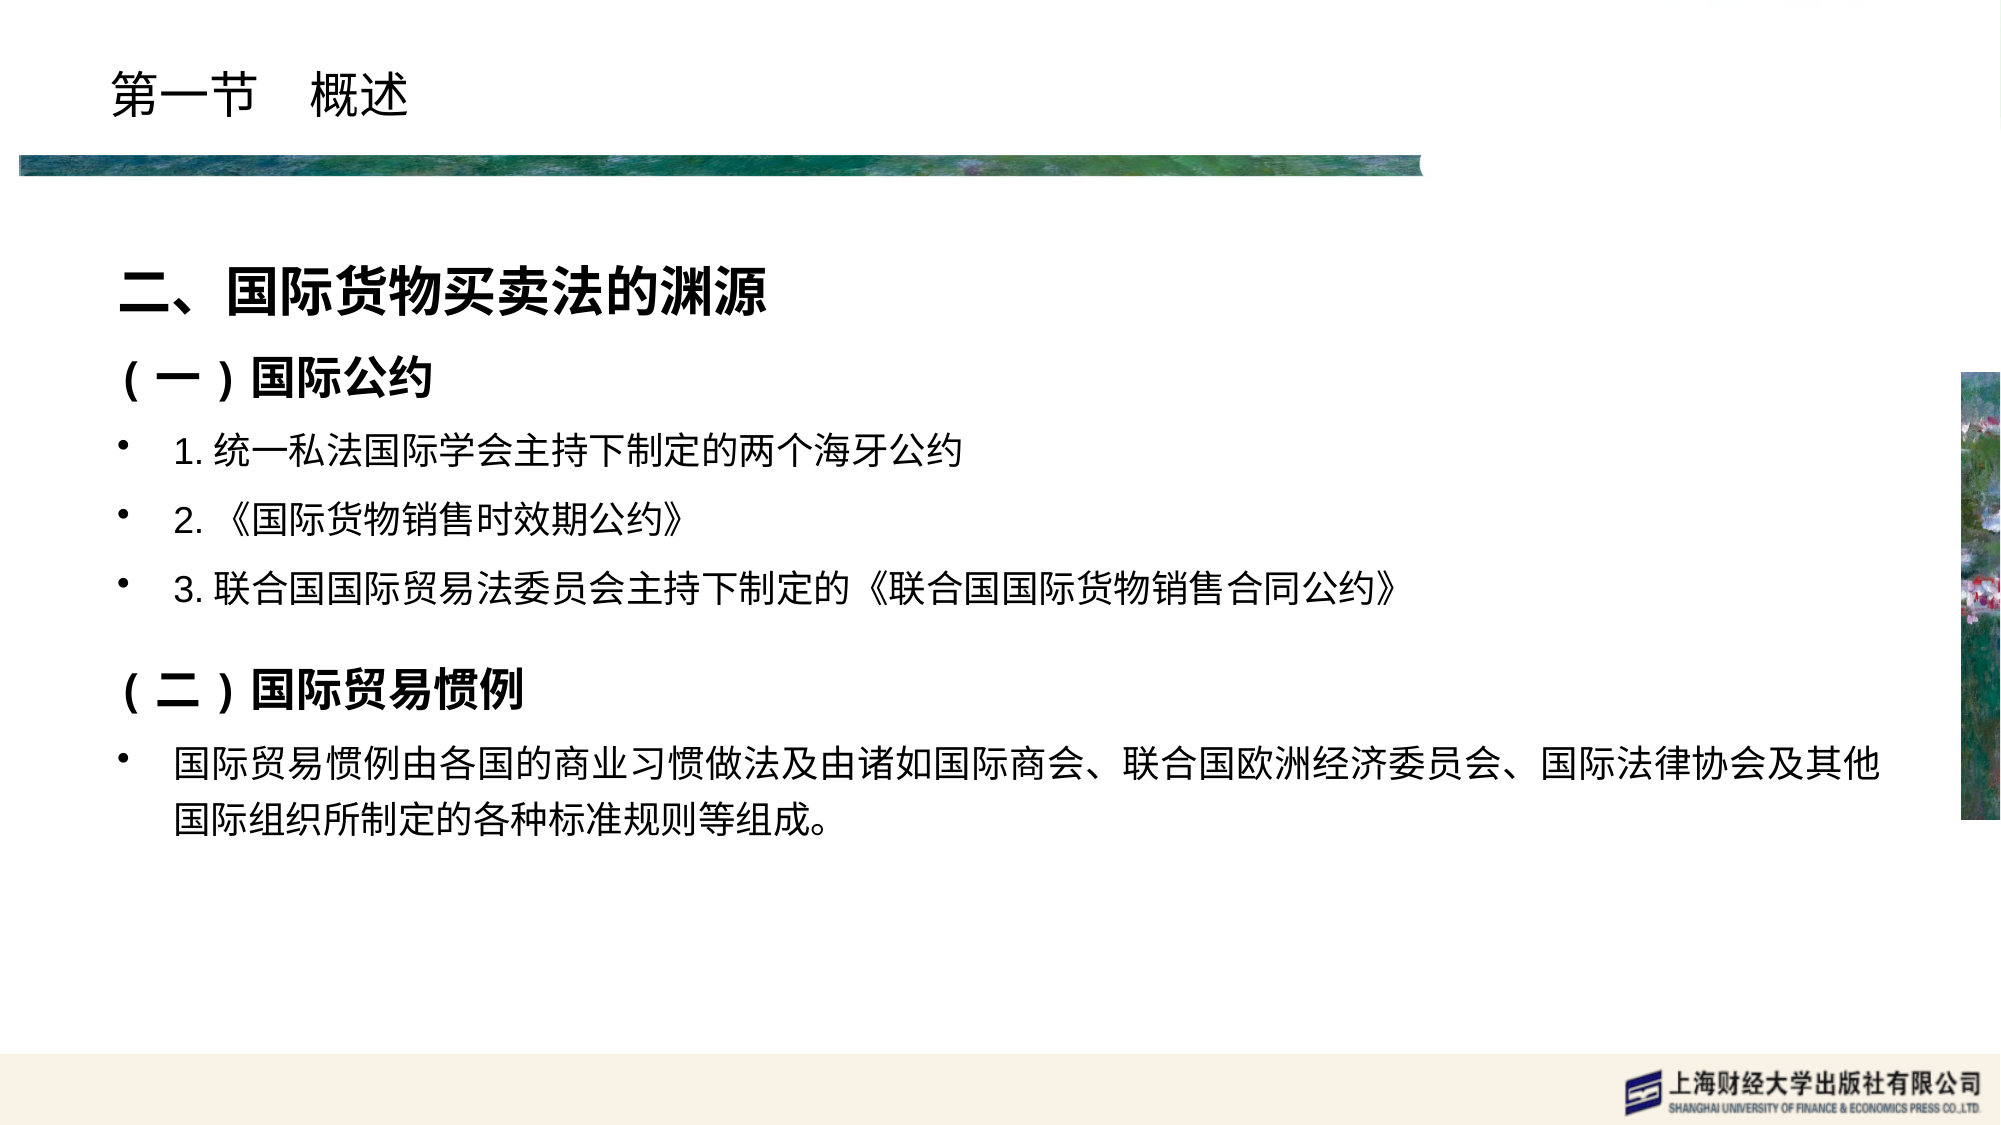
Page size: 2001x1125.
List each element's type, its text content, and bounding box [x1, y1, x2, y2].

title 第一节 概述 [94, 42, 1451, 146]
picture [0, 0, 2001, 1125]
list 二、国际货物买卖法的渊源 (一)国际公约 1.统一私法国际学会主持下制定的两个海牙公约 2.《国际货物销售时效期公约》 3.联合国国际贸易法委员会主持下制定的《联合国国际货物销售合同公约》 (二)国际贸易惯例 国际贸易惯例由各国的商业习惯做法及由诸如国际商会、联合国欧洲经济委员会、国际法律协会及其他国际组织所制定的各种标准规则等组成。 [102, 233, 1898, 1032]
